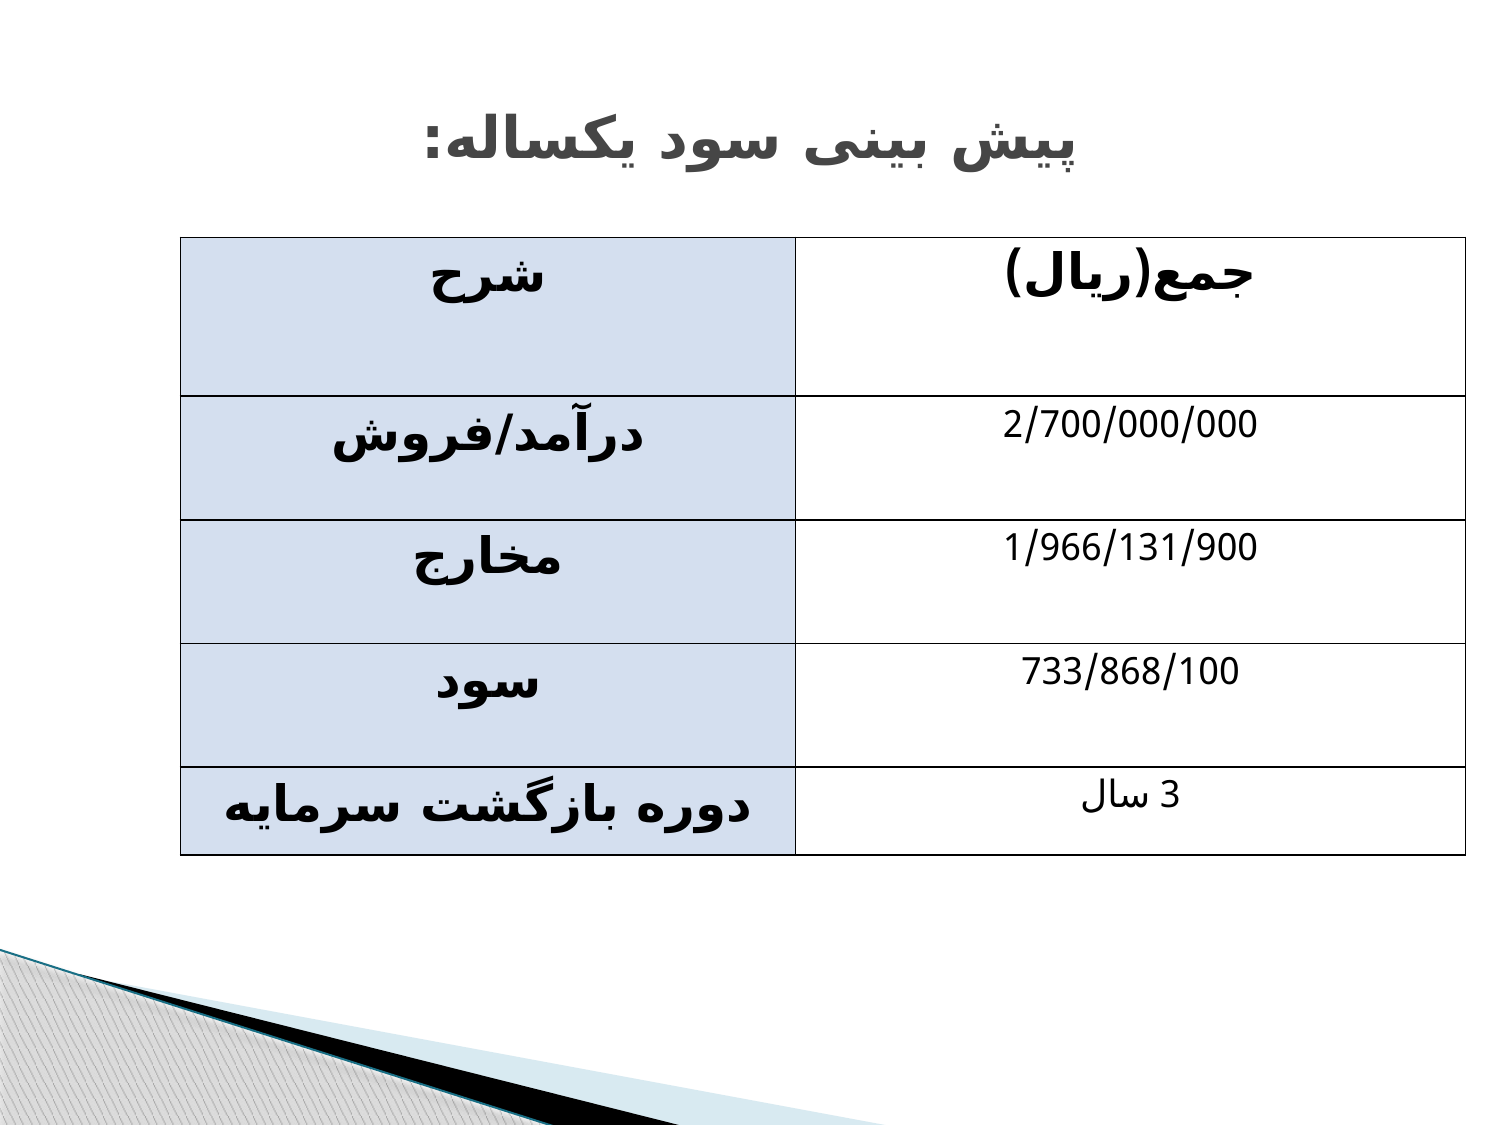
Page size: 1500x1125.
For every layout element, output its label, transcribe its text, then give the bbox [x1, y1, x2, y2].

table_cell درآمد/فروش [181, 397, 795, 519]
table_header جمع(ریال) [796, 238, 1465, 395]
table_cell مخارج [181, 521, 795, 643]
table_cell 3 سال [796, 768, 1465, 854]
table_cell 2/700/000/000 [796, 397, 1465, 519]
table_cell سود [181, 644, 795, 766]
table_cell دوره بازگشت سرمایه [181, 768, 795, 854]
title پیش بینی سود یکساله: [75, 45, 1425, 233]
table_cell 733/868/100 [796, 644, 1465, 766]
table_cell 1/966/131/900 [796, 521, 1465, 643]
table_header شرح [181, 238, 795, 395]
